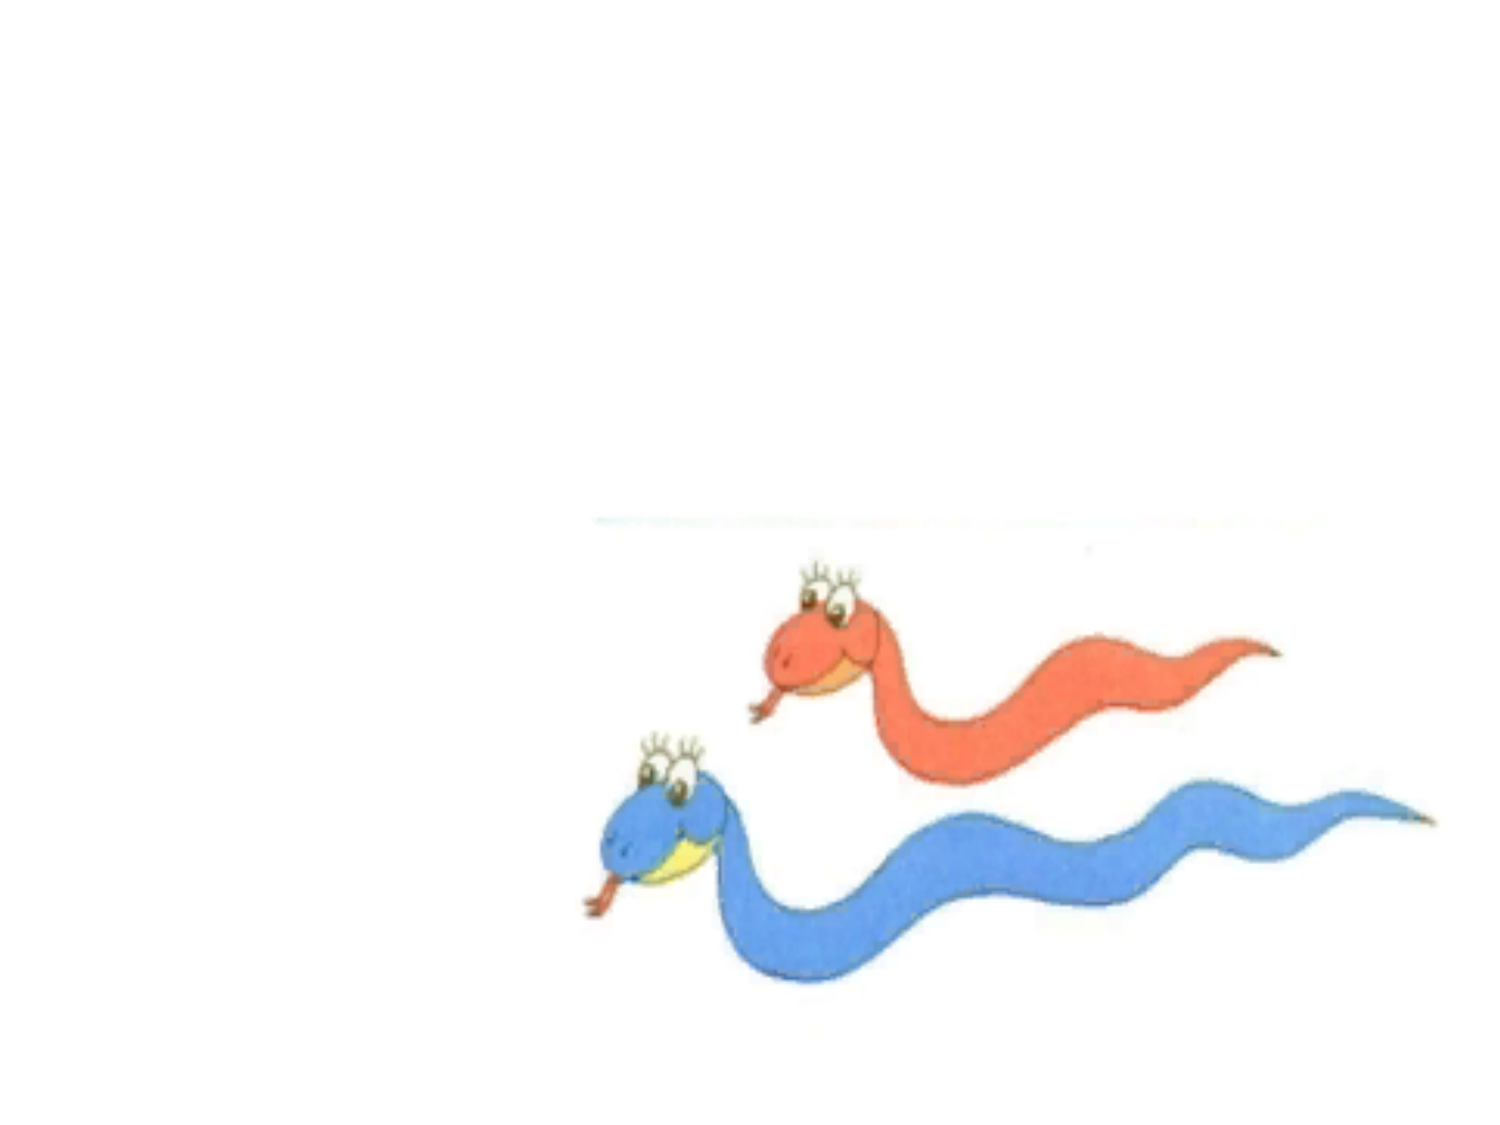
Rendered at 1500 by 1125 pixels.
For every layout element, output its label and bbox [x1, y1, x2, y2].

picture [499, 408, 1471, 1095]
